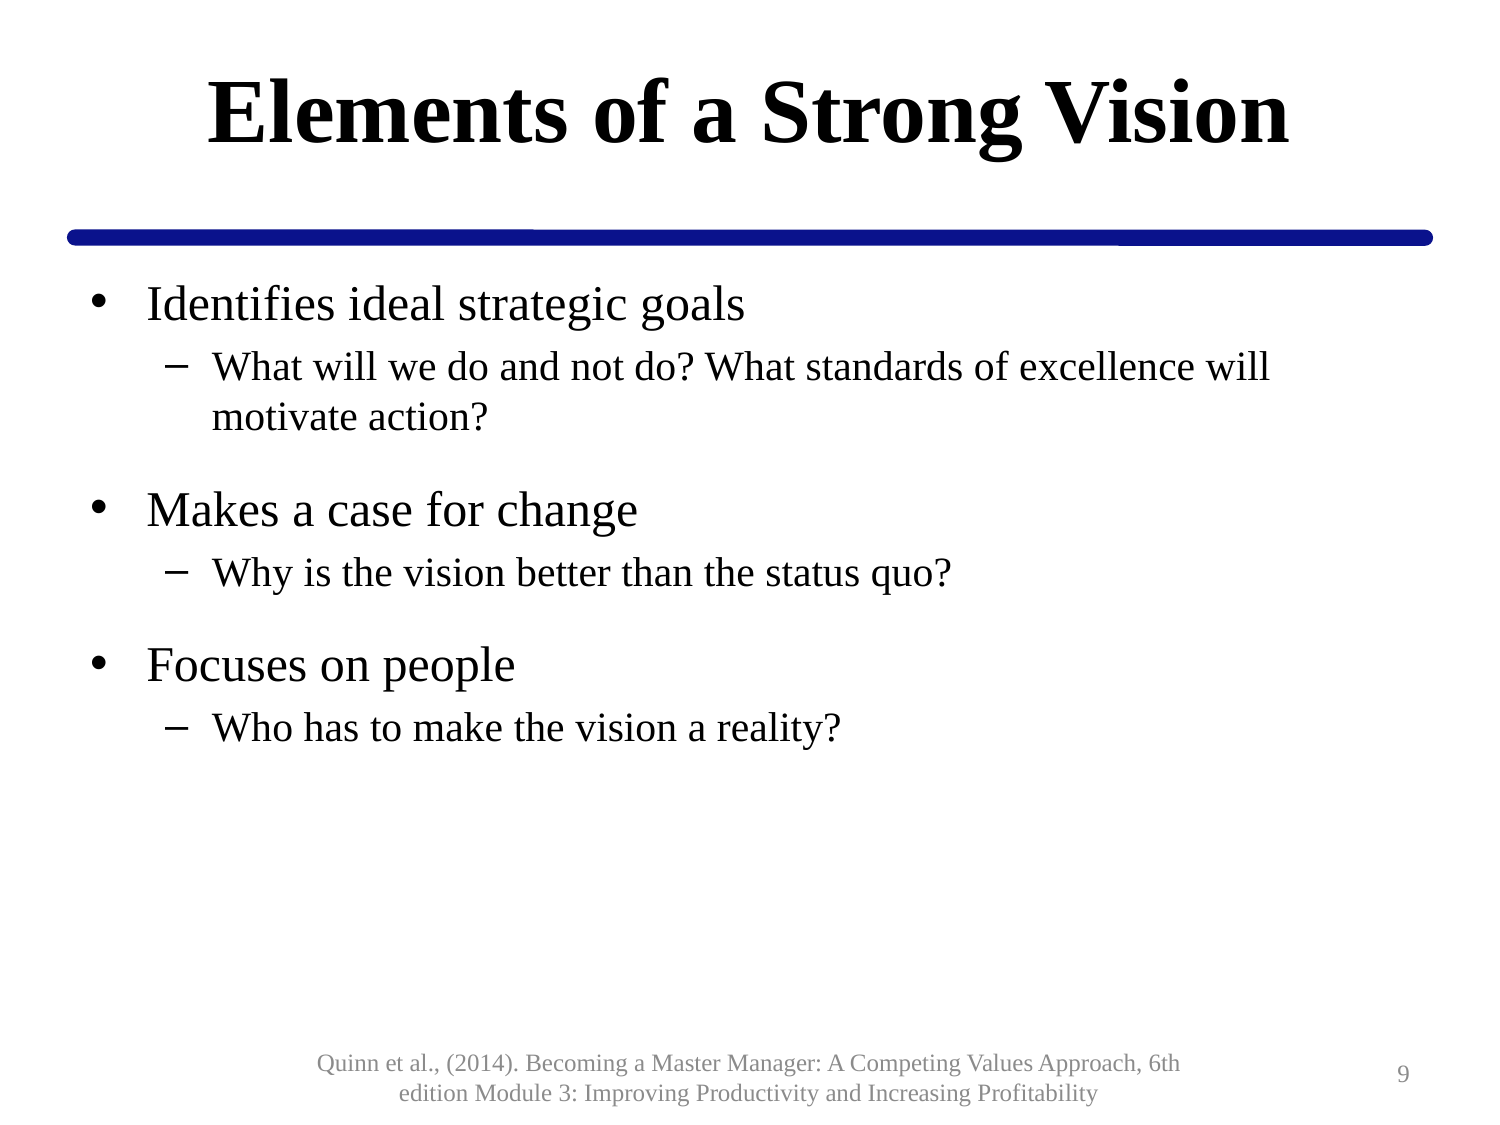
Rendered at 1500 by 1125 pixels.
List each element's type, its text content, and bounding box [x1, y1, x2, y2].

list Identifies ideal strategic goals What will we do and not do? What standards of excellence will motivate action? Makes a case for change Why is the vision better than the status quo? Focuses on people Who has to make the vision a reality? [75, 262, 1425, 1005]
slide_number 9 [1074, 1042, 1425, 1103]
title Elements of a Strong Vision [75, 12, 1425, 200]
footer Quinn et al., (2014). Becoming a Master Manager: A Competing Values Approach, 6th edition Module 3: Improving Productivity and Increasing Profitability [274, 1046, 1225, 1106]
